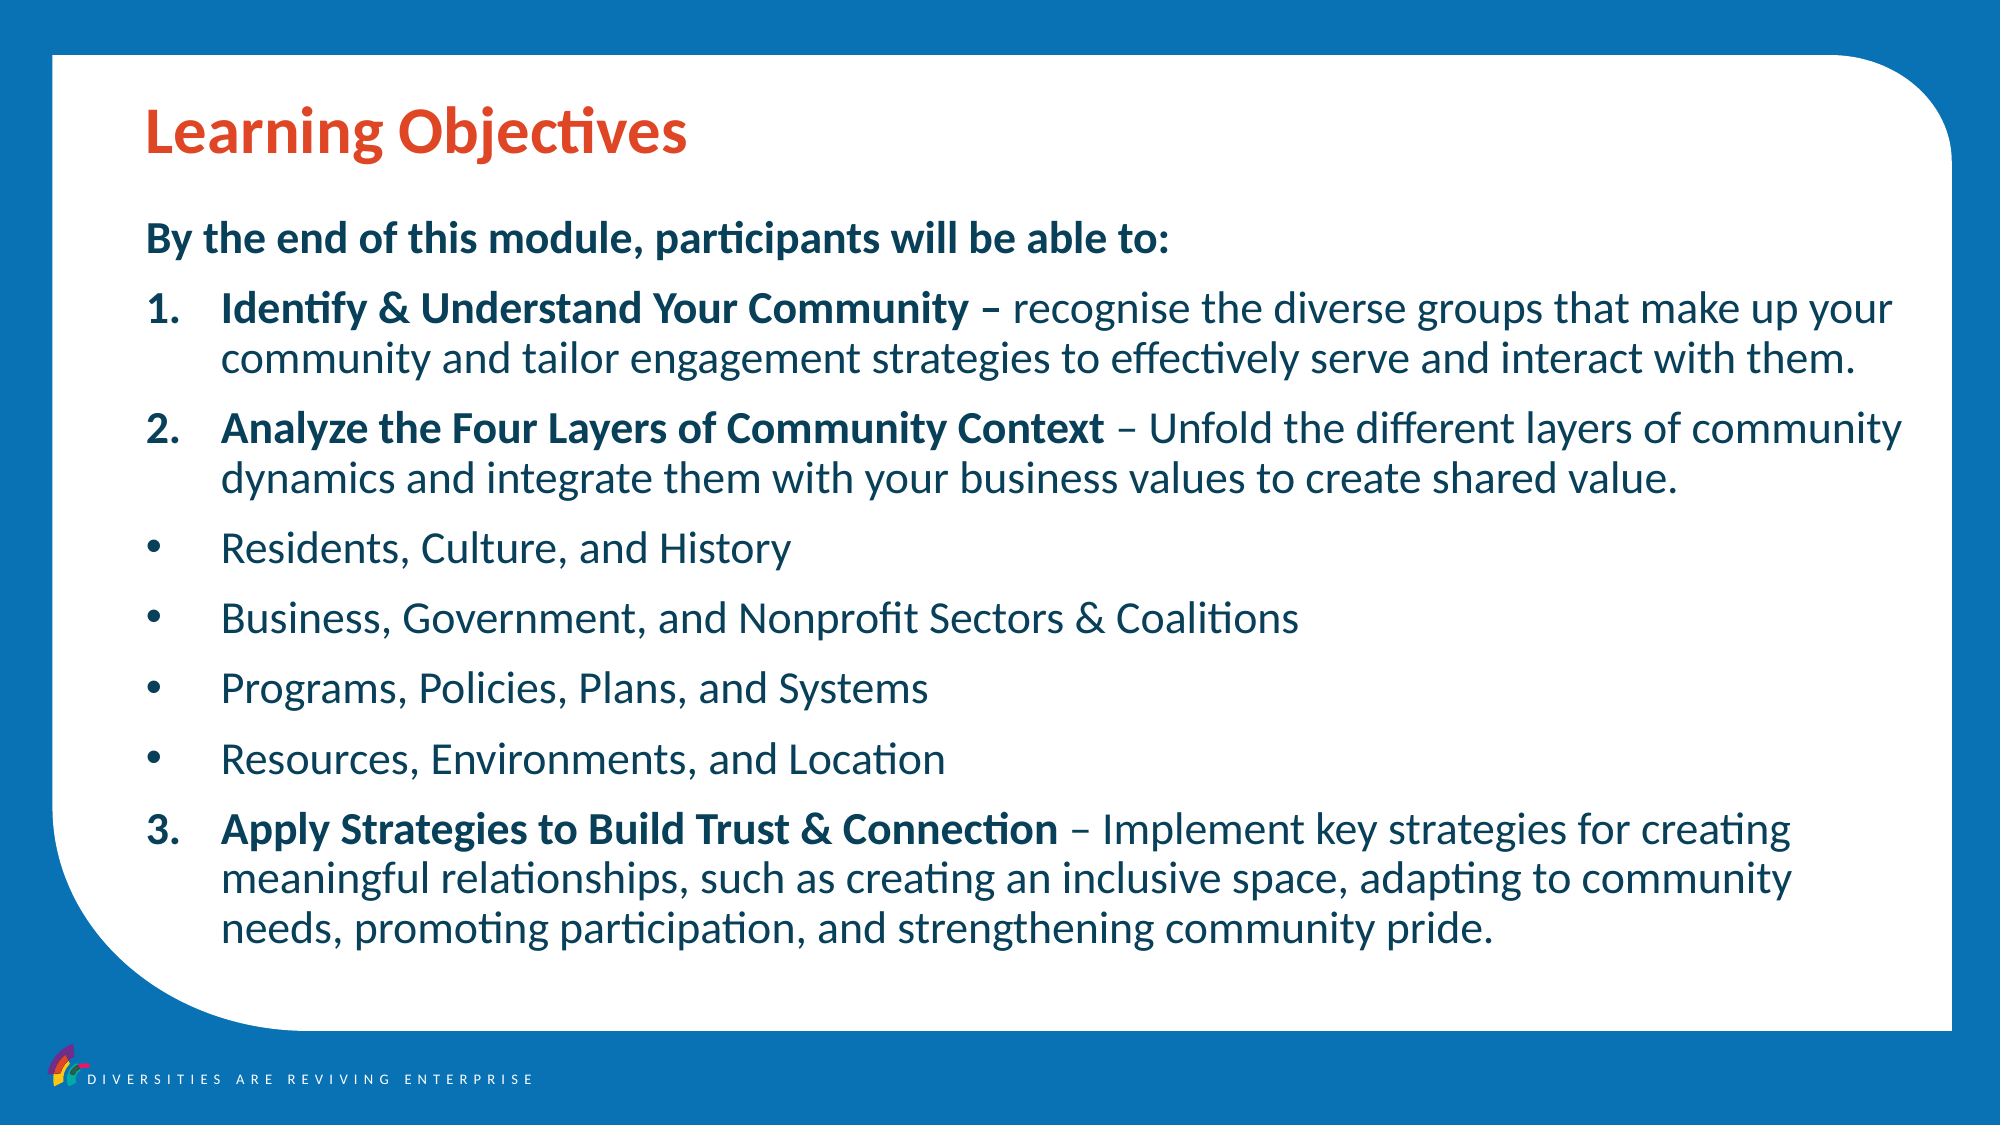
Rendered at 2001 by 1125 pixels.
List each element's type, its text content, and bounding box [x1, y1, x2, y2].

list Learning Objectives [130, 88, 1869, 221]
list By the end of this module, participants will be able to: Identify & Understand Your Community – recognise the diverse groups that make up your community and tailor engagement strategies to effectively serve and interact with them. Analyze the Four Layers of Community Context – Unfold the different layers of community dynamics and integrate them with your business values to create shared value. Residents, Culture, and History Business, Government, and Nonprofit Sectors & Coalitions Programs, Policies, Plans, and Systems Resources, Environments, and Location Apply Strategies to Build Trust & Connection – Implement key strategies for creating meaningful relationships, such as creating an inclusive space, adapting to community needs, promoting participation, and strengthening community pride. [130, 206, 1936, 839]
